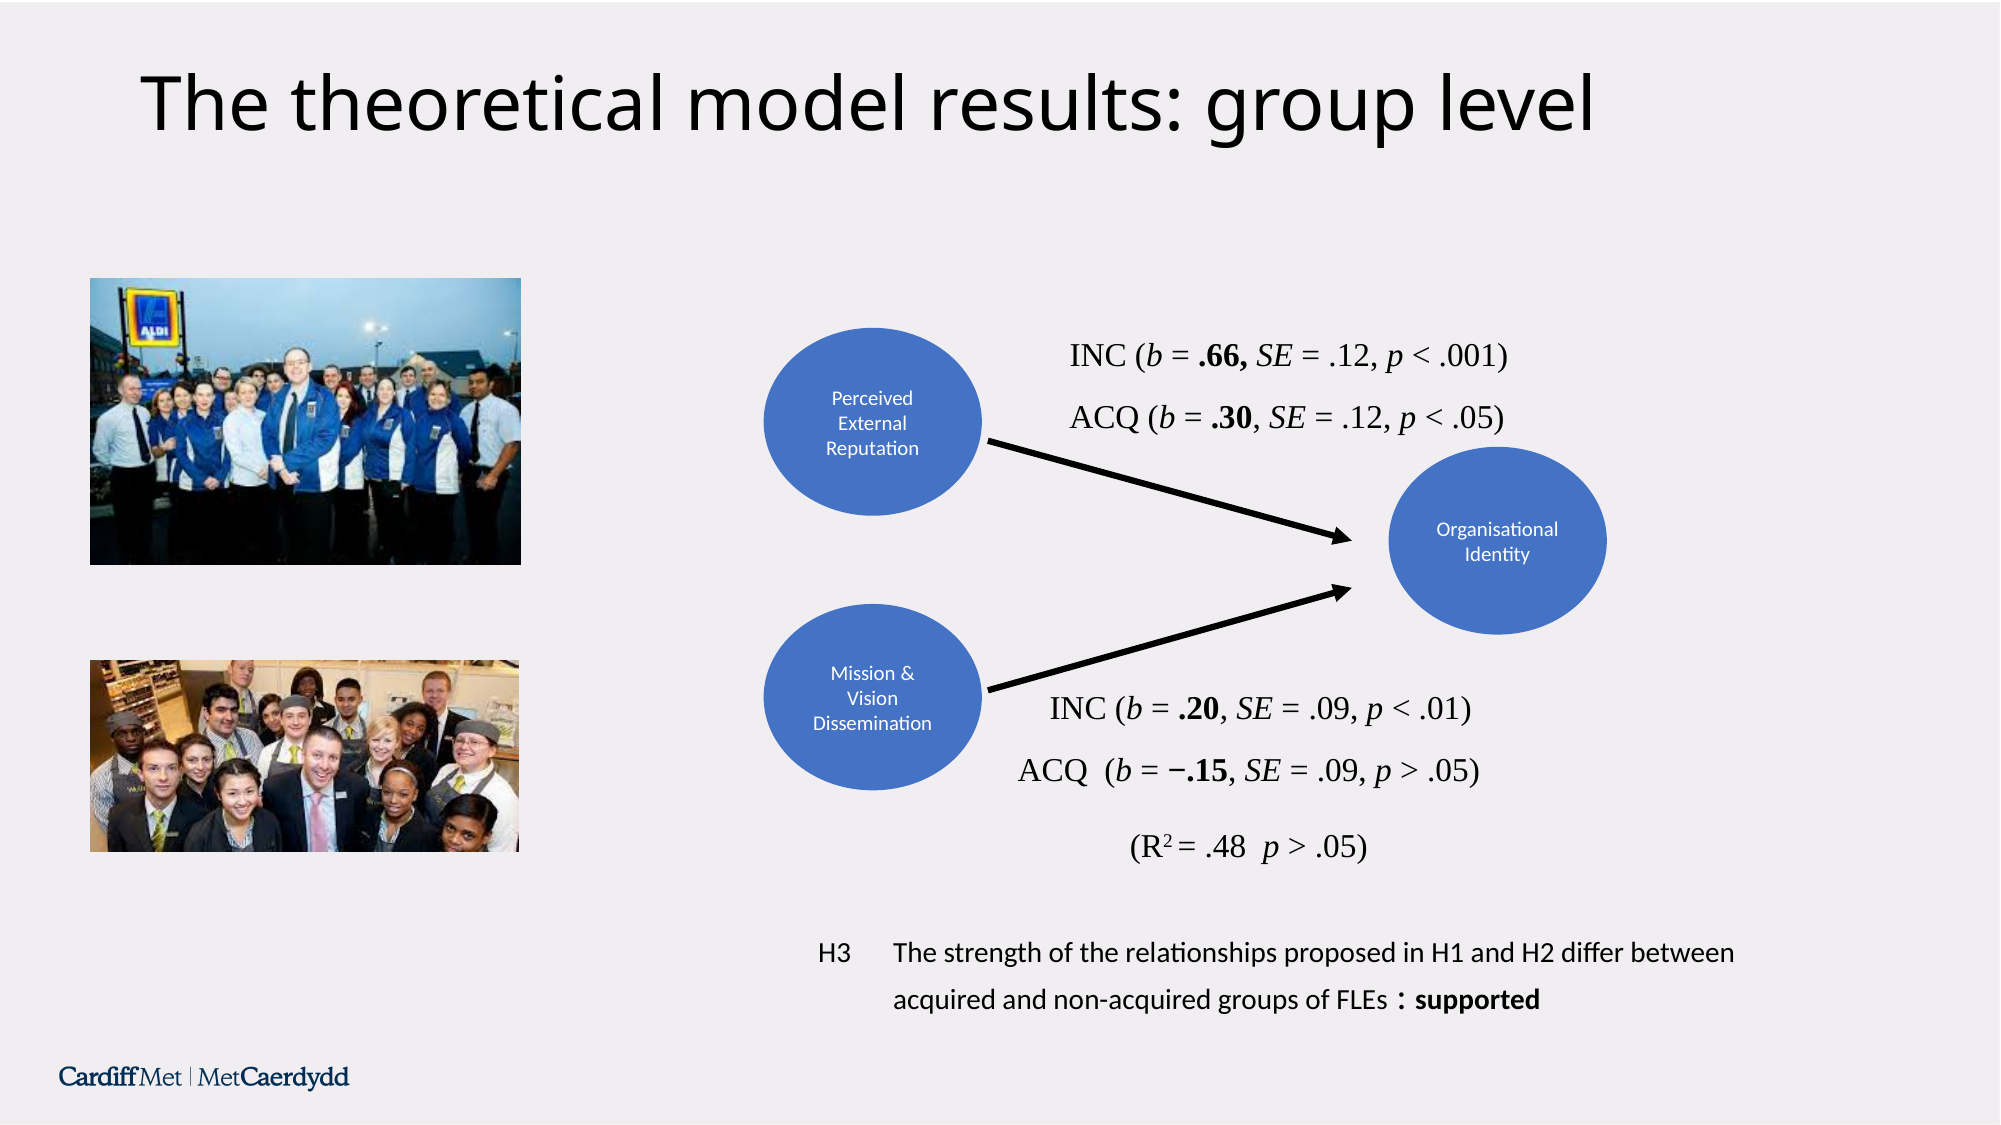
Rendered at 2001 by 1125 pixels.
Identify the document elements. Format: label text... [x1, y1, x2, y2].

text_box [987, 587, 1352, 691]
text_box INC (b = .20, SE = .09, p < .01) [1034, 678, 1495, 734]
picture [0, 2, 2000, 1125]
text_box H3 The strength of the relationships proposed in H1 and H2 differ between acquired and non-acquired groups of FLEs : supported [803, 924, 1804, 1025]
text_box Mission & Vision Dissemination [762, 602, 983, 792]
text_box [987, 440, 1352, 541]
text_box Perceived External Reputation [762, 326, 983, 517]
text_box INC (b = .66, SE = .12, p < .001) [1054, 326, 1524, 381]
text_box (R2 = .48 p > .05) [1115, 816, 1383, 872]
text_box ACQ (b = .30, SE = .12, p < .05) [1054, 387, 1520, 443]
text_box Organisational Identity [1387, 445, 1608, 636]
title The theoretical model results: group level [125, 0, 1851, 216]
text_box ACQ (b = −.15, SE = .09, p > .05) [1002, 741, 1495, 796]
